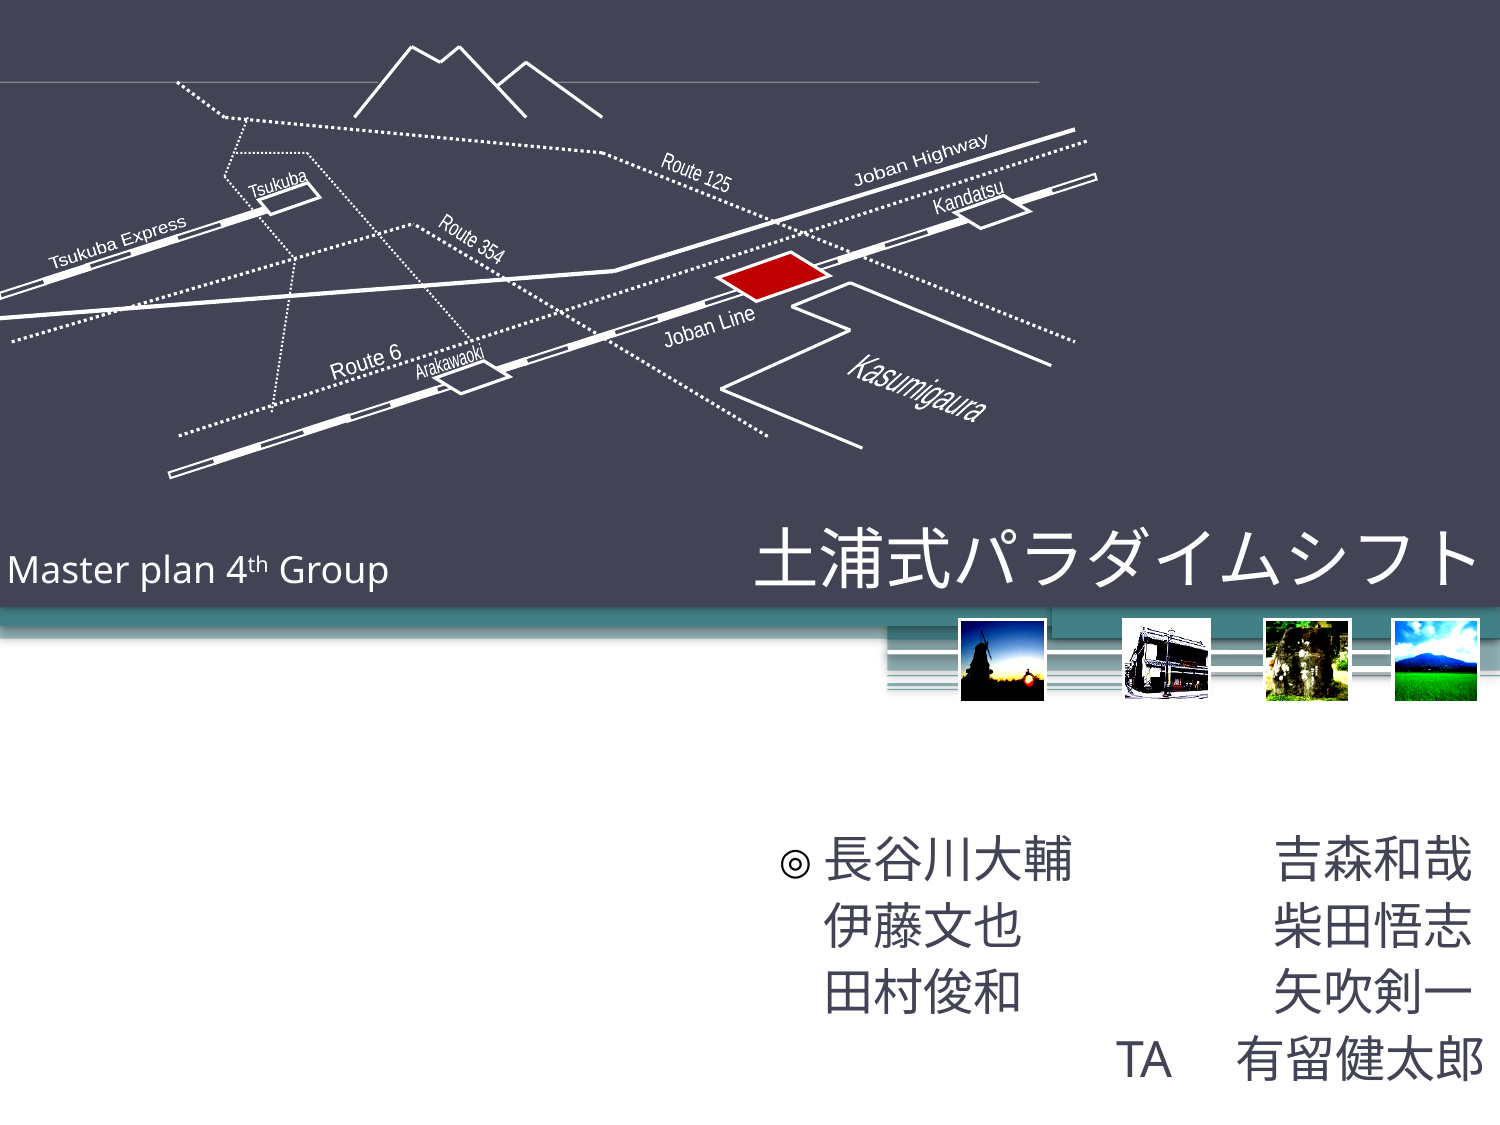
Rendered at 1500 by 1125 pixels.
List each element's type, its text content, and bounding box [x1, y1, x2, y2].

subtitle 長谷川大輔 吉森和哉 伊藤文也 柴田悟志 田村俊和 矢吹剣一 [675, 820, 1489, 1044]
picture [1394, 620, 1478, 702]
picture [960, 620, 1044, 702]
text_box ◎ [764, 829, 827, 890]
text_box TA 有留健太郎 [687, 1019, 1500, 1125]
title 土浦式パラダイムシフト [112, 363, 1500, 605]
picture [1124, 620, 1208, 700]
picture [1265, 620, 1349, 702]
text_box Master plan 4th Group [0, 538, 405, 599]
